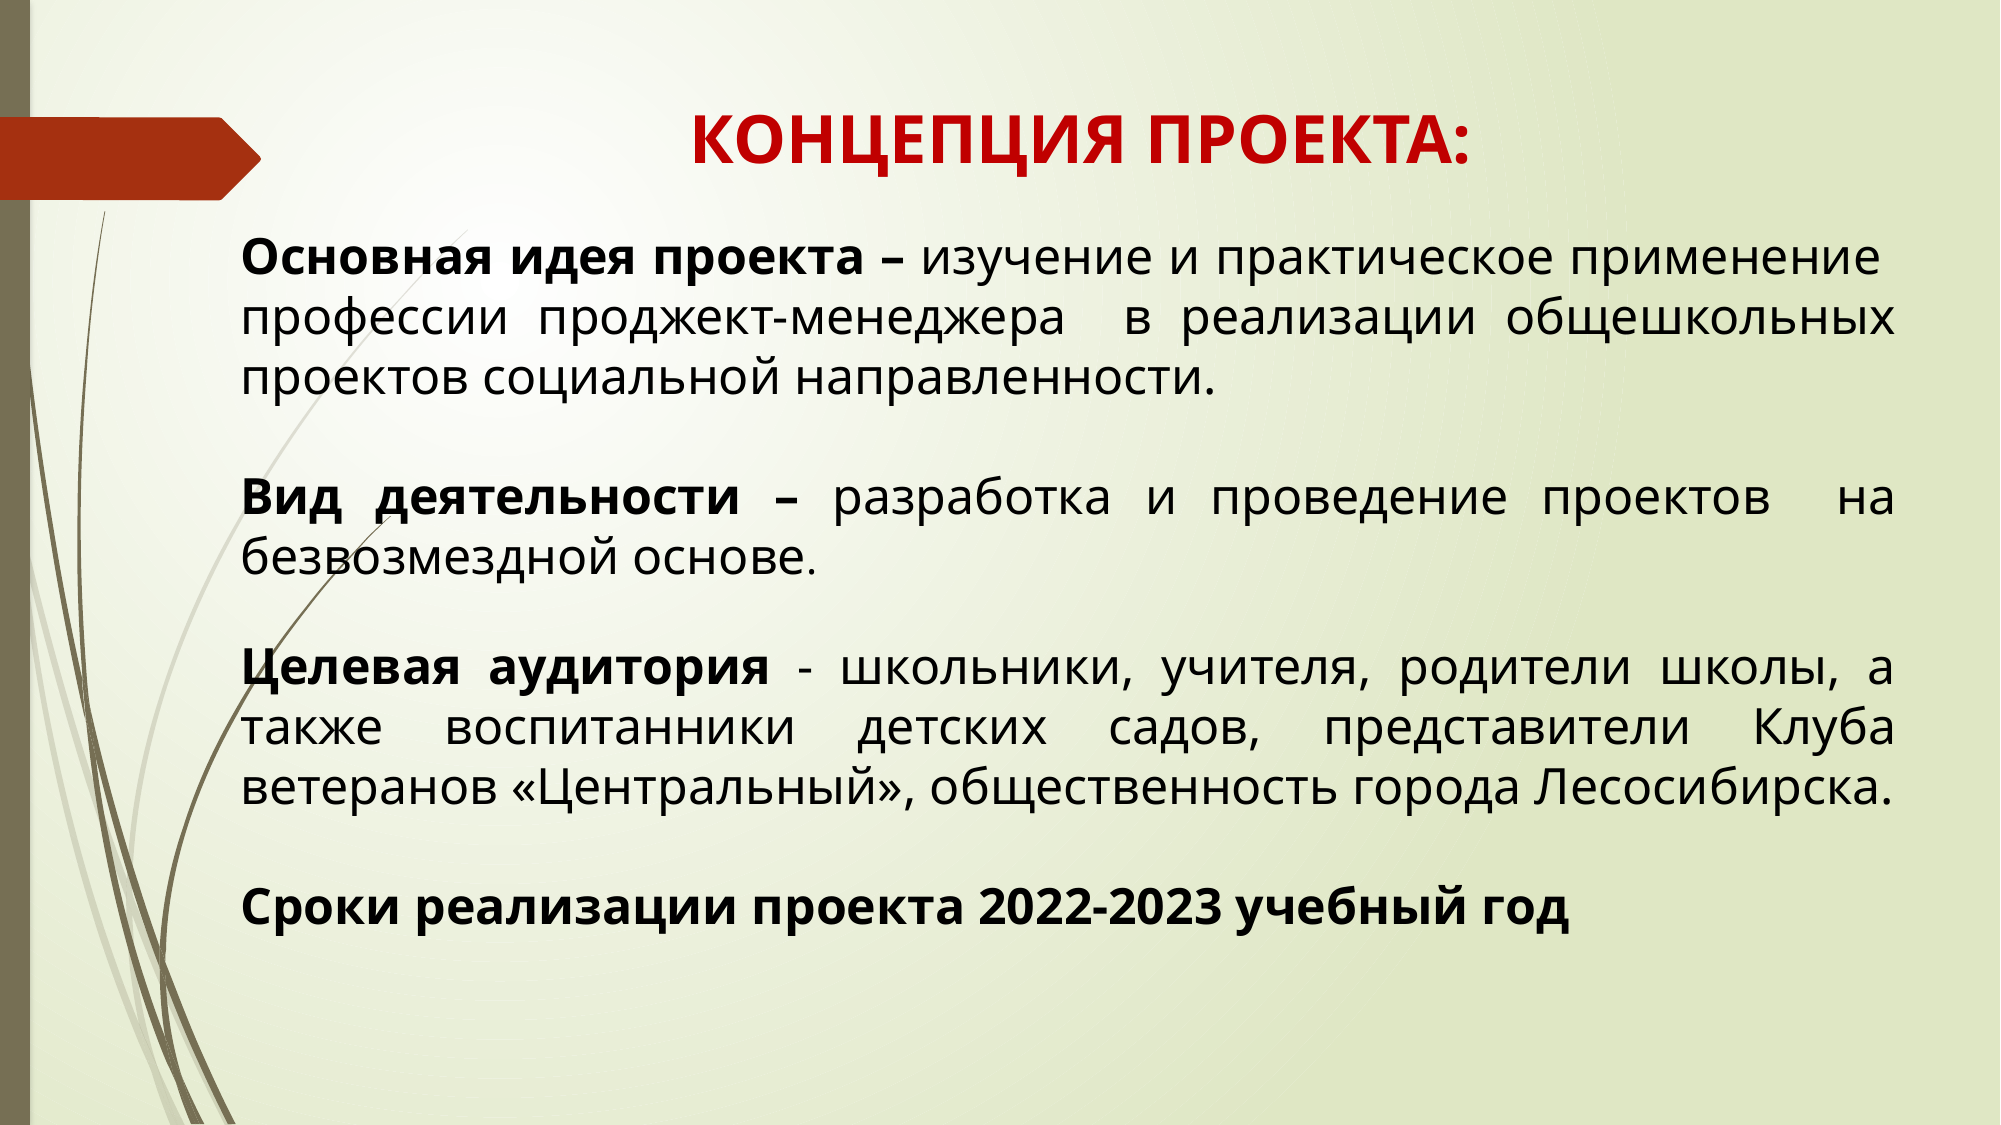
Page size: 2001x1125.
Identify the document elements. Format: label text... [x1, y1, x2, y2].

text_box Основная идея проекта – изучение и практическое применение профессии проджект-менеджера в реализации общешкольных проектов социальной направленности. Вид деятельности – разработка и проведение проектов на безвозмездной основе. Целевая аудитория - школьники, учителя, родители школы, а также воспитанники детских садов, представители Клуба ветеранов «Центральный», общественность города Лесосибирска. Сроки реализации проекта 2022-2023 учебный год [225, 217, 1912, 942]
text_box КОНЦЕПЦИЯ ПРОЕКТА: [674, 89, 1488, 185]
